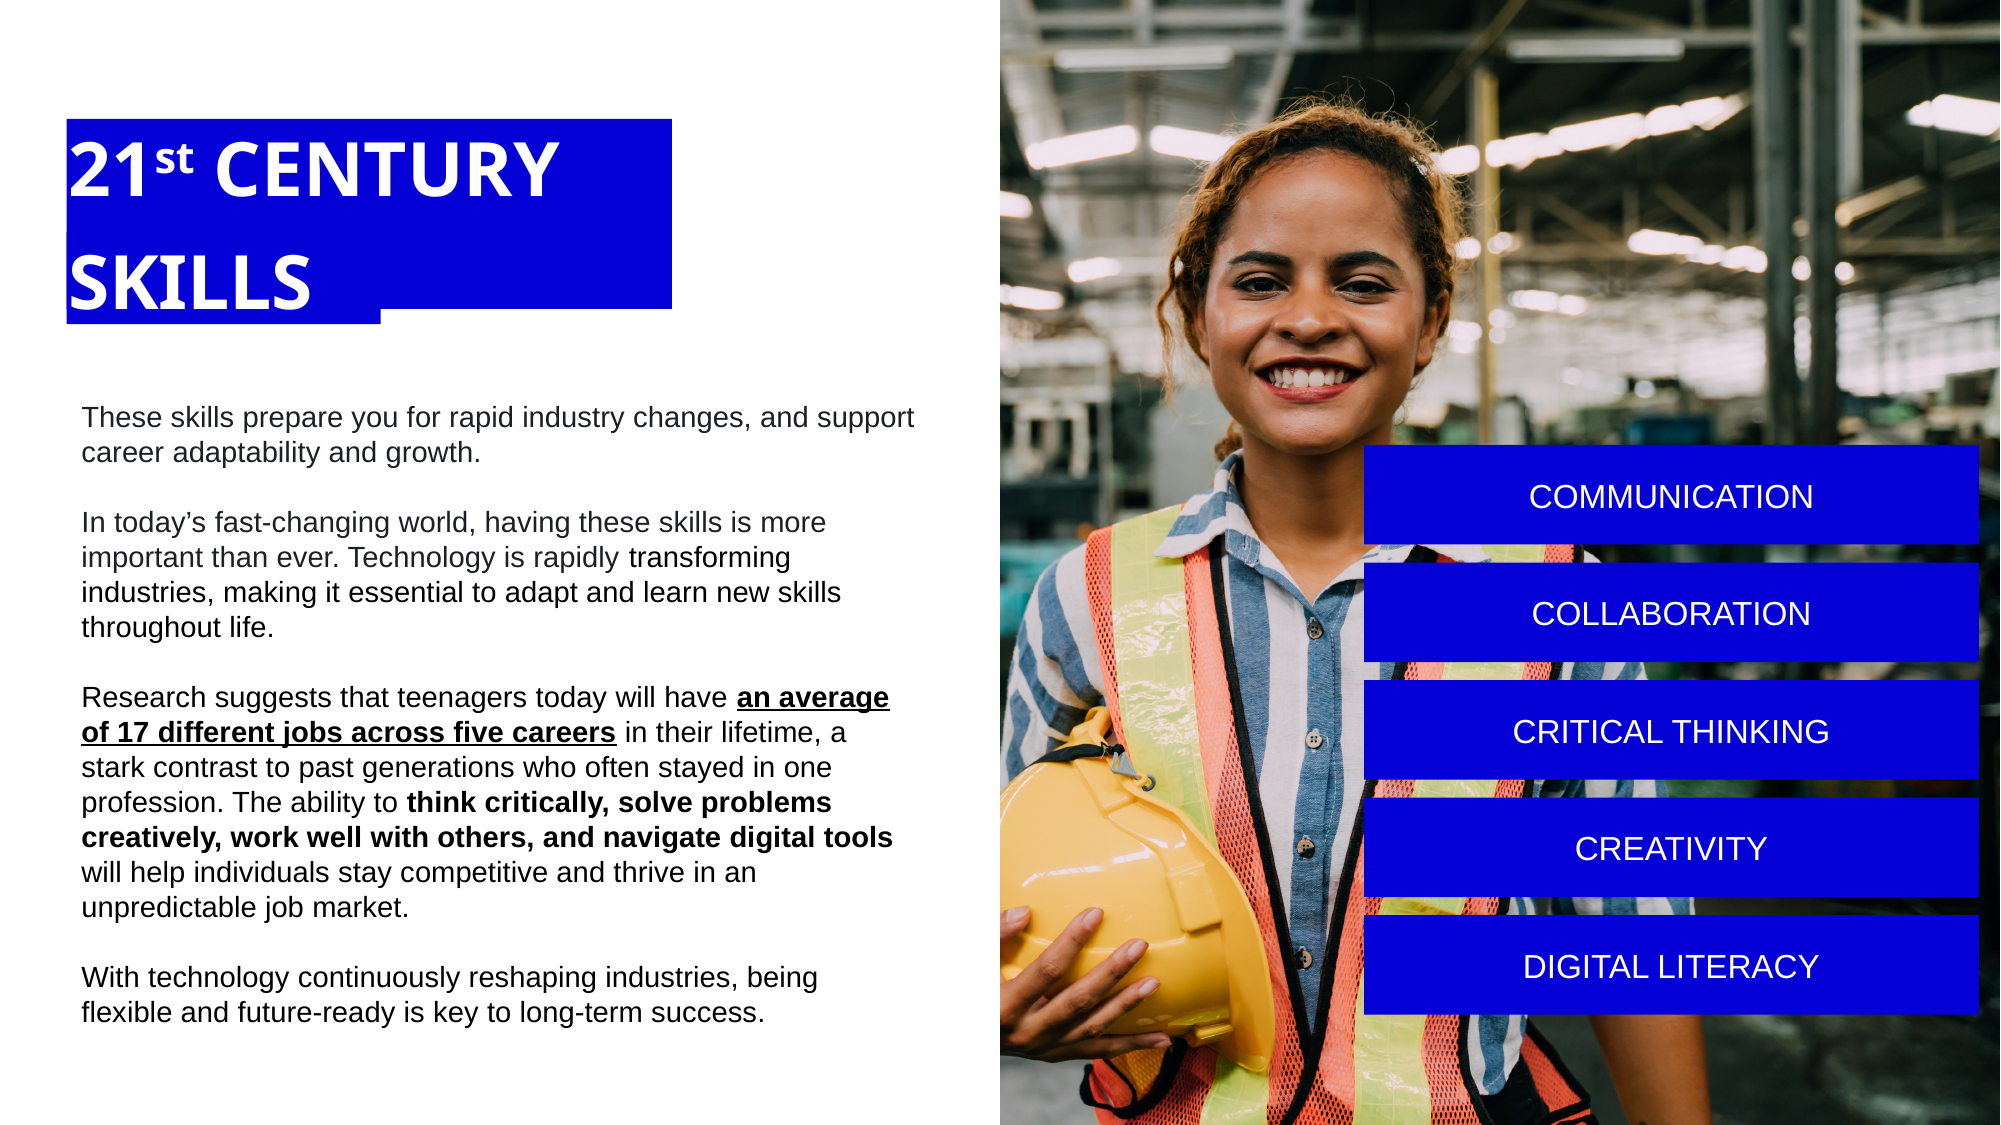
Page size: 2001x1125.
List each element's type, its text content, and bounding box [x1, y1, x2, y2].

picture [312, 0, 2000, 1125]
text_box SKILLS [66, 231, 307, 325]
text_box [0, 0, 310, 1125]
title 21st CENTURY [66, 118, 307, 231]
text_box These skills prepare you for rapid industry changes, and support career adaptability and growth. In today’s fast-changing world, having these skills is more important than ever. Technology is rapidly transforming industries, making it essential to adapt and learn new skills throughout life. Research suggests that teenagers today will have an average of 17 different jobs across five careers in their lifetime, a stark contrast to past generations who often stayed in one profession. The ability to think critically, solve problems creatively, work well with others, and navigate digital tools will help individuals stay competitive and thrive in an unpredictable job market. With technology continuously reshaping industries, being flexible and future-ready is key to long-term success. [66, 391, 307, 1036]
